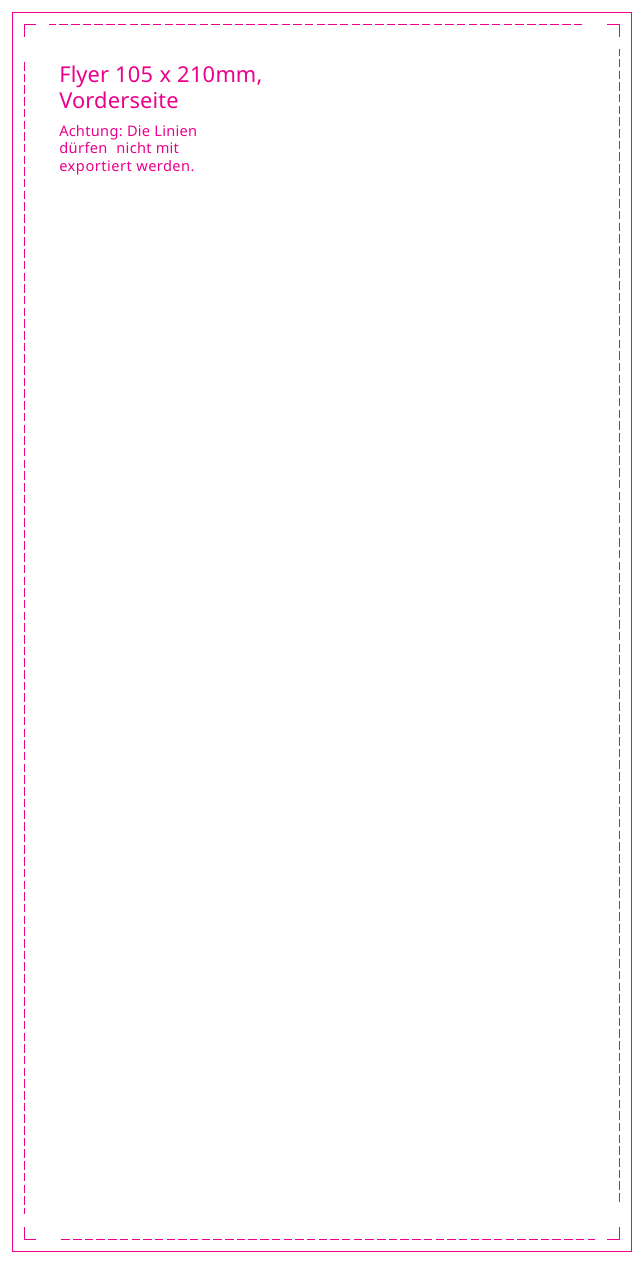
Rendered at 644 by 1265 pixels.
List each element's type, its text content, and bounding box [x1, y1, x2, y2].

text_box Flyer 105 x 210mm, Vorderseite Achtung: Die Linien dürfen nicht mit exportiert werden. [57, 45, 355, 175]
